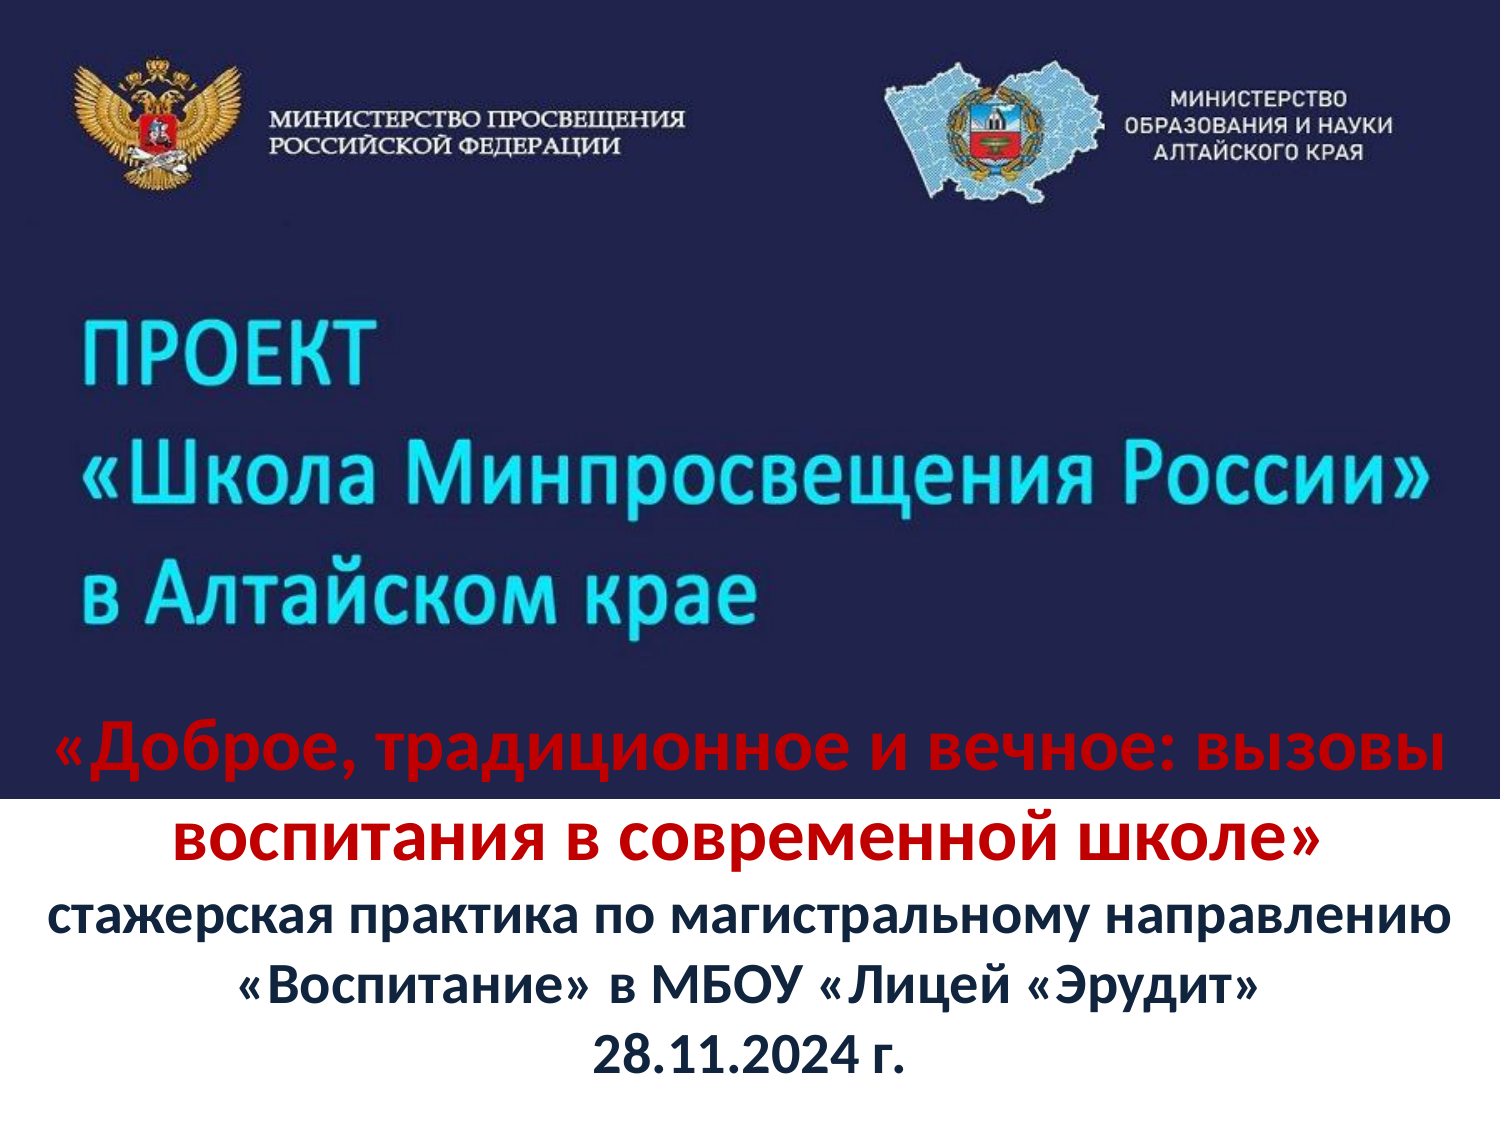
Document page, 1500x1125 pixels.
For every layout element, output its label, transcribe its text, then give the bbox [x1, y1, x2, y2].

title «Доброе, традиционное и вечное: вызовы воспитания в современной школе» стажерская практика по магистральному направлению «Воспитание» в МБОУ «Лицей «Эрудит» 28.11.2024 г. [0, 807, 1500, 1125]
picture [0, 0, 1500, 799]
